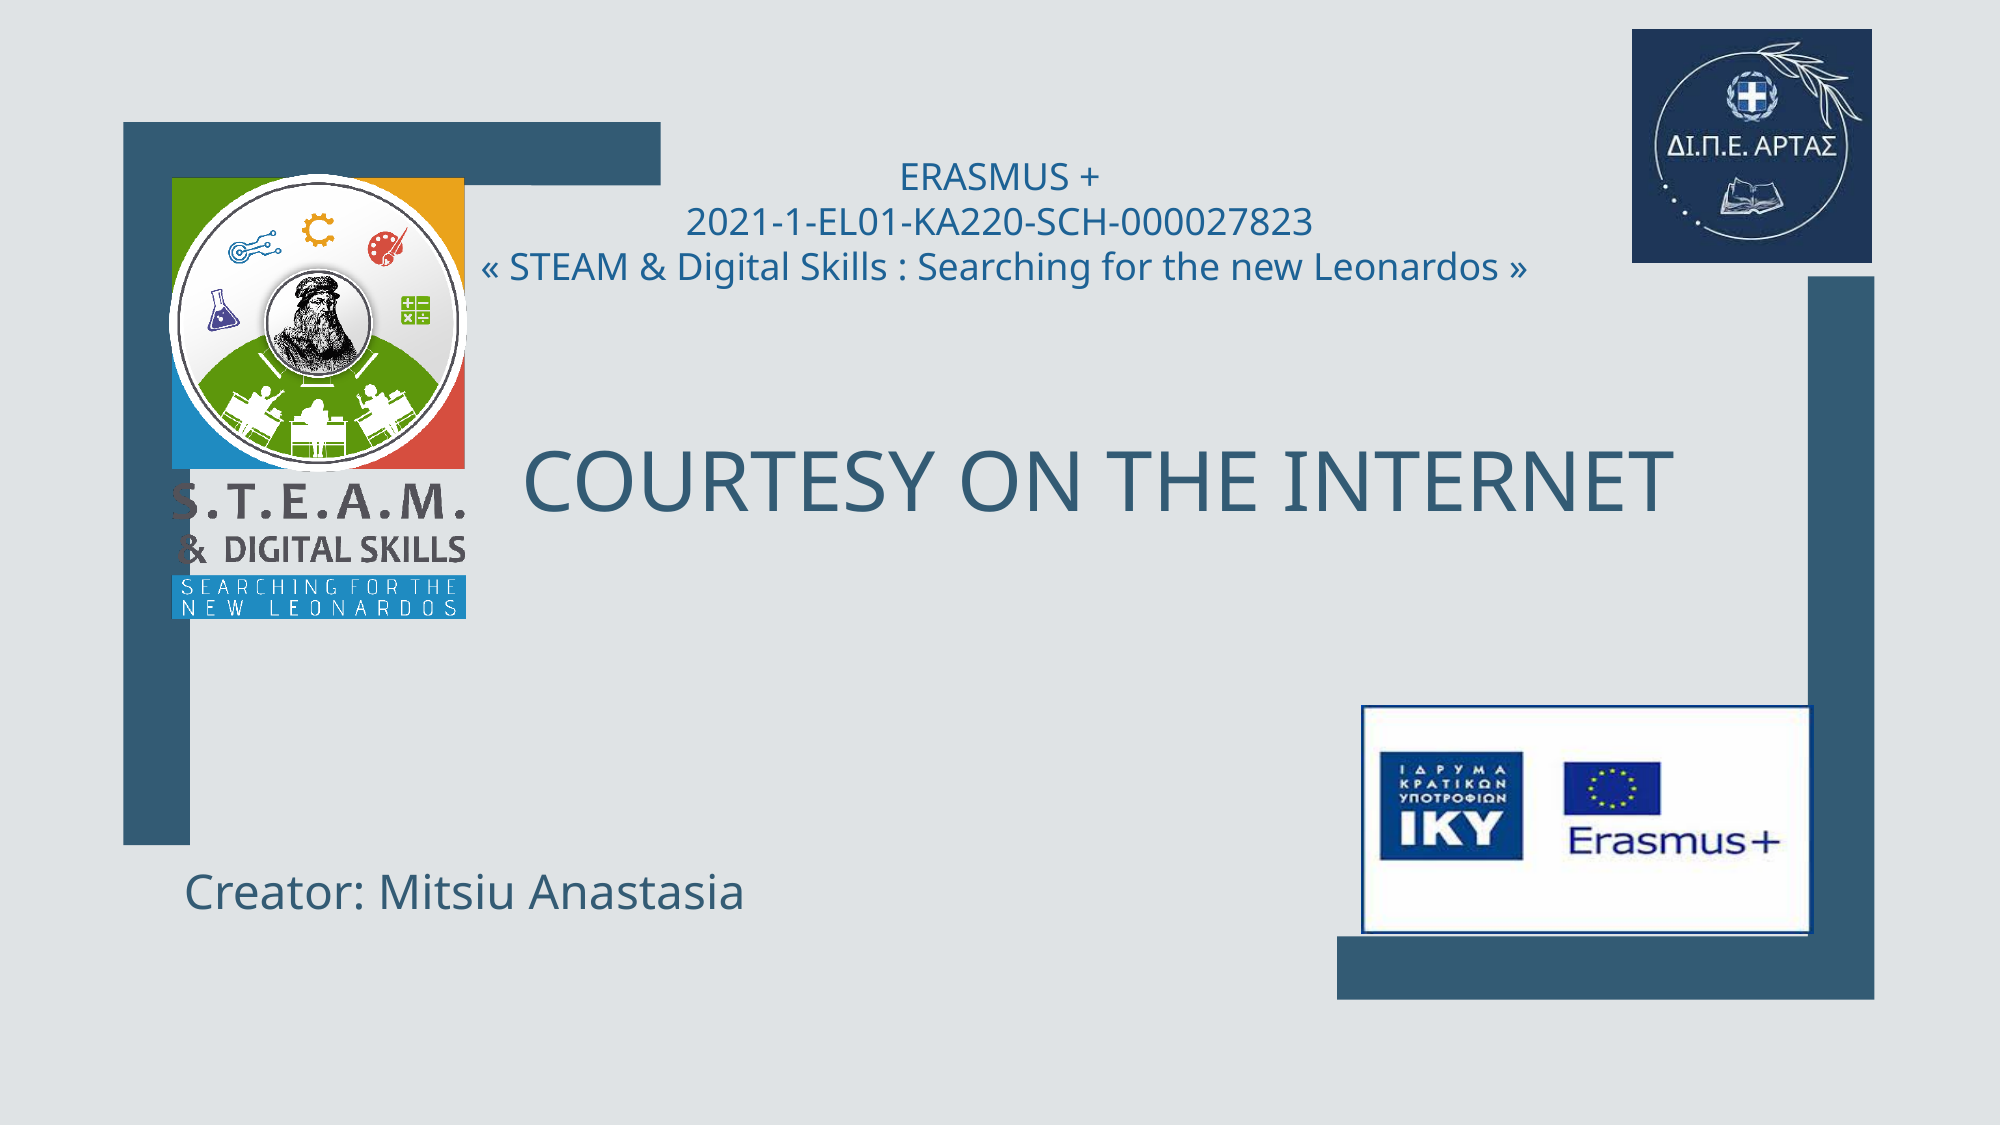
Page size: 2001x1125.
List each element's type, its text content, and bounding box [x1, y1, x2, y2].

picture [168, 174, 467, 619]
subtitle Creator: Mitsiu Anastasia [168, 660, 1670, 933]
picture [1361, 705, 1814, 935]
title Courtesy on the Internet [467, 339, 1777, 537]
text_box ERASMUS + 2021-1-EL01-KA220-SCH-000027823 « STEAM & Digital Skills : Searching for the new Leonardos » [76, 146, 1924, 296]
picture [1632, 29, 1872, 263]
